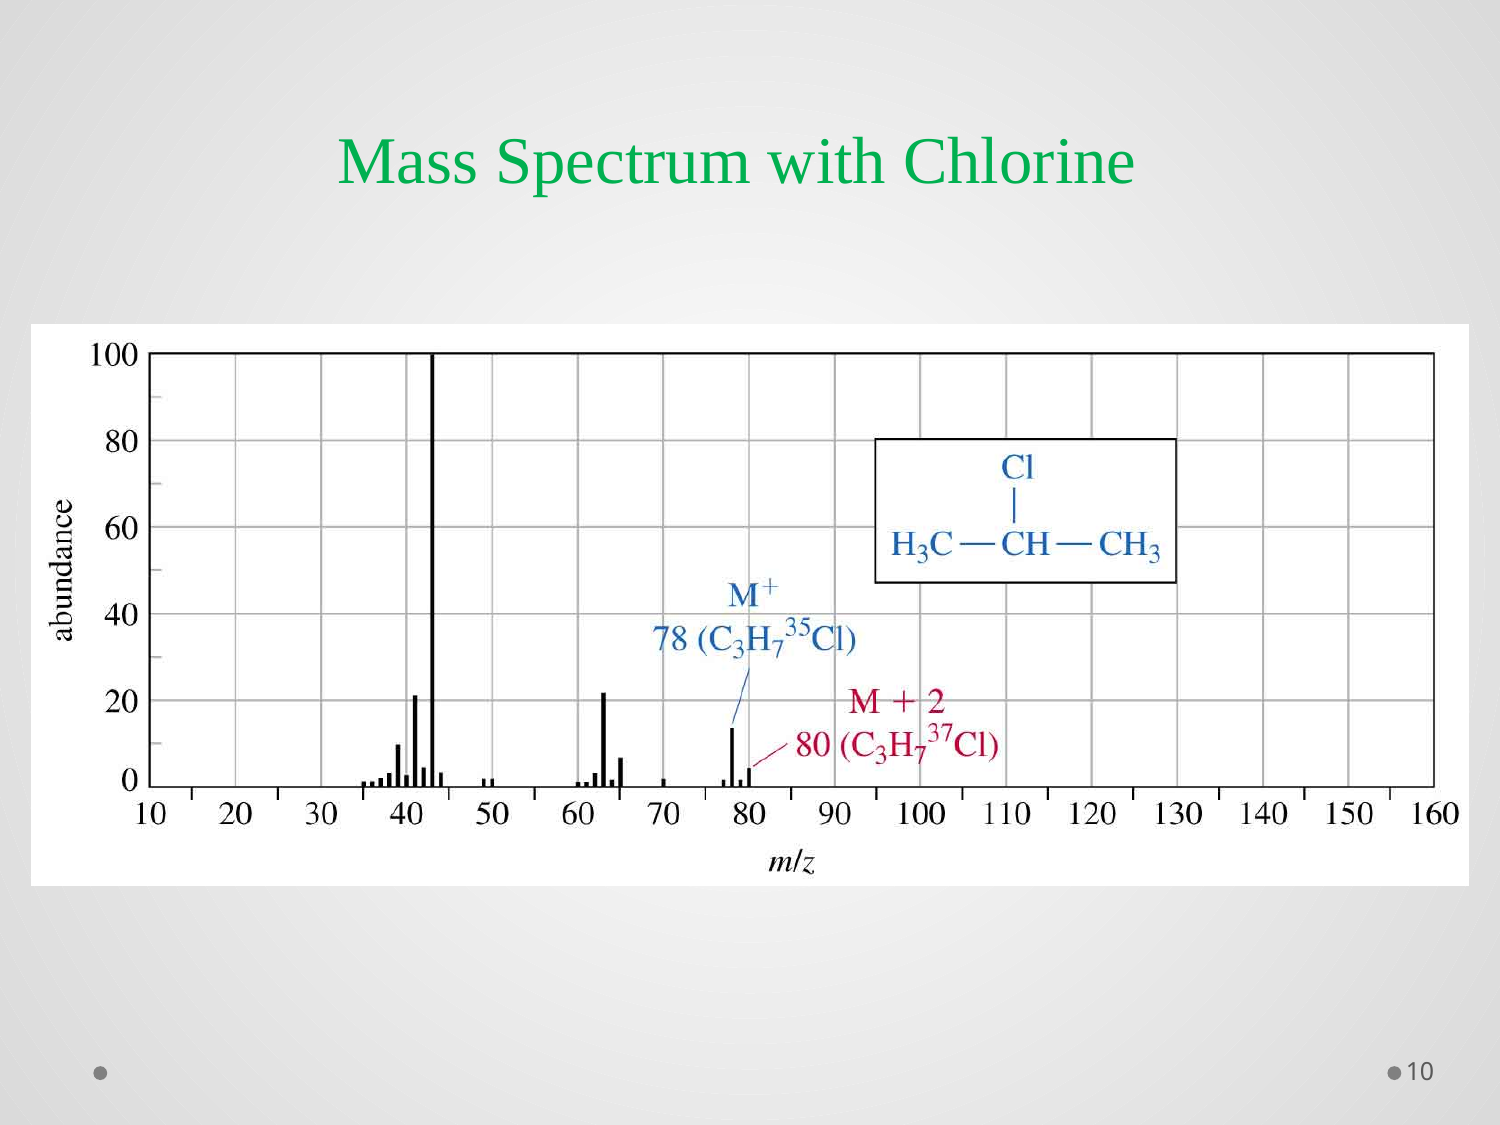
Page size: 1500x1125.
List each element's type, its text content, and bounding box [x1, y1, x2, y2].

text_box Mass Spectrum with Chlorine [262, 109, 1214, 205]
picture [30, 324, 1469, 886]
slide_number 10 [1401, 1042, 1494, 1103]
